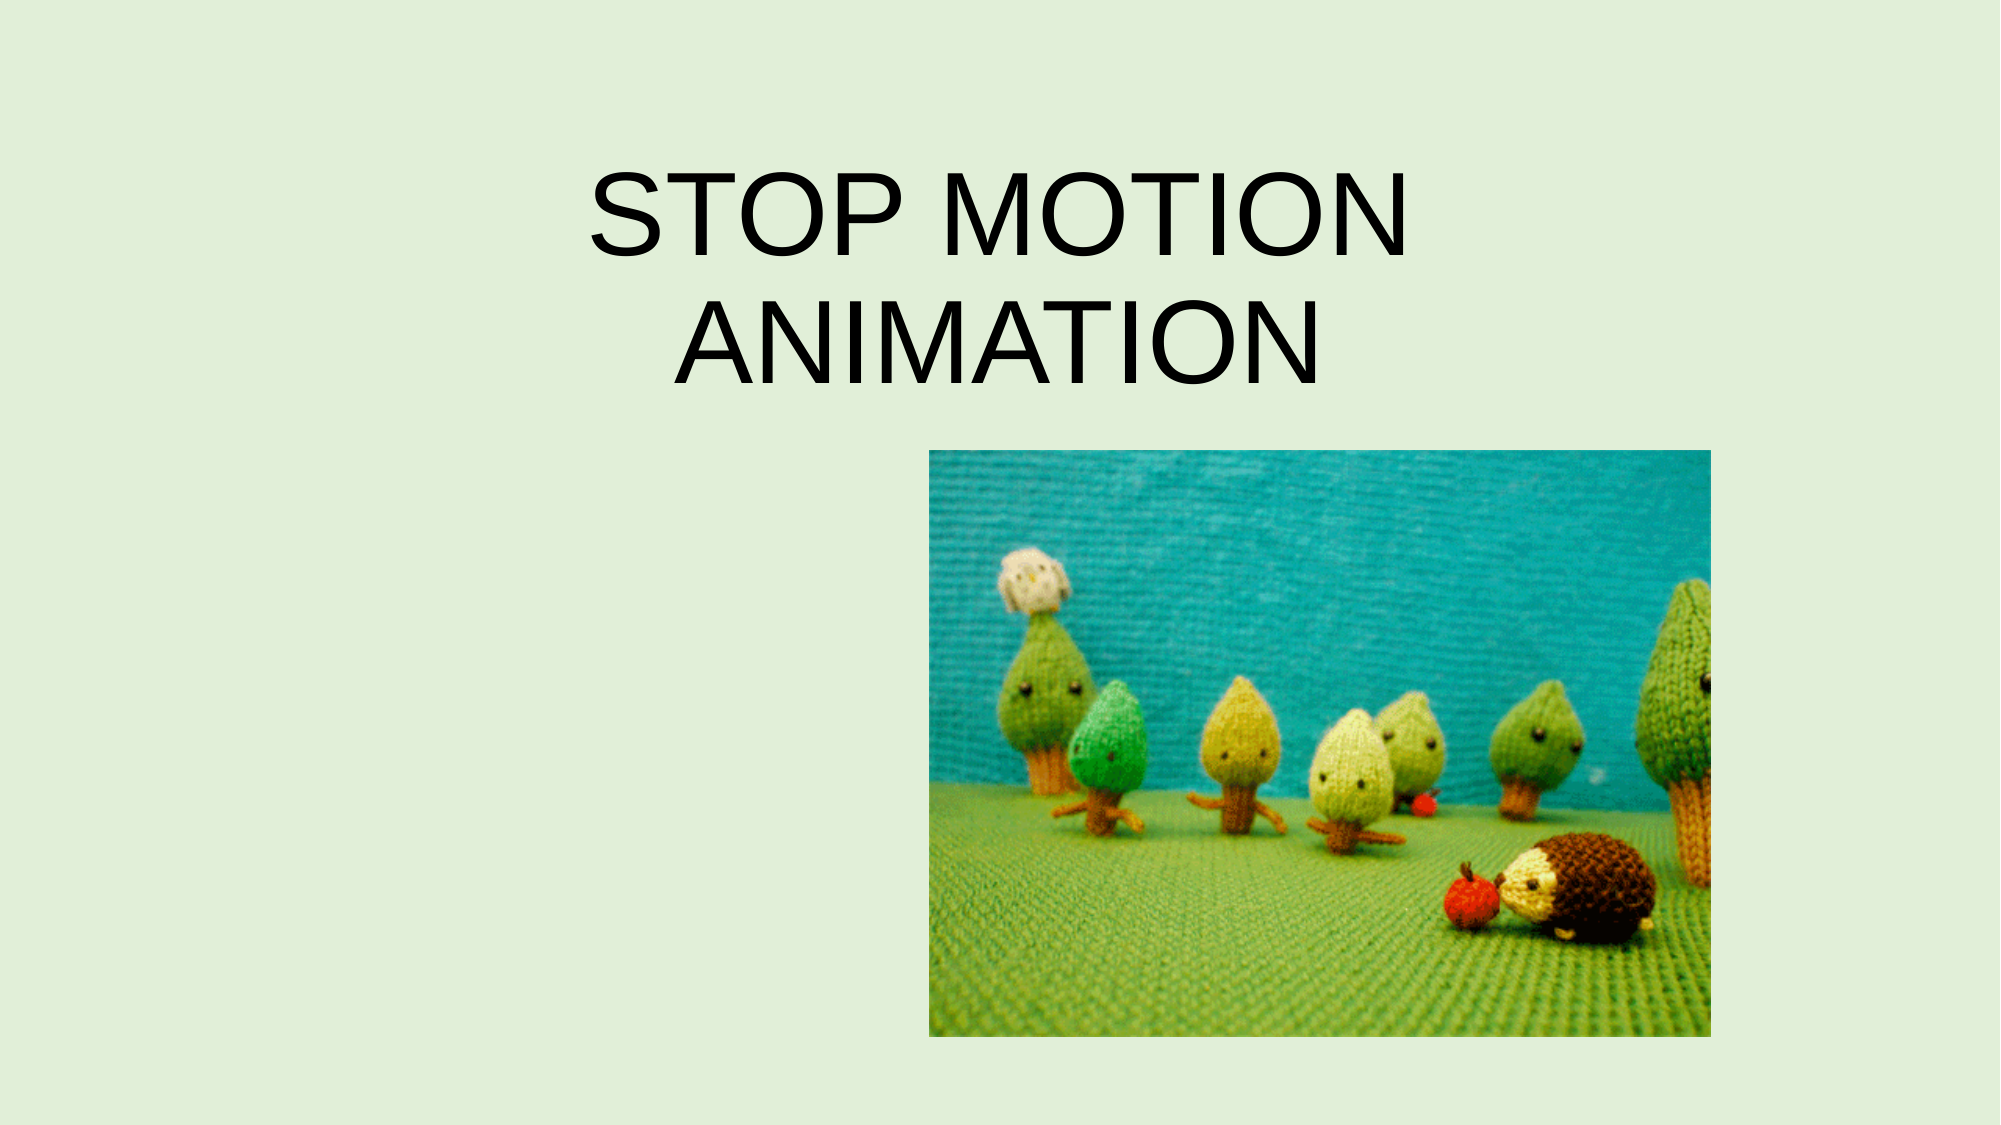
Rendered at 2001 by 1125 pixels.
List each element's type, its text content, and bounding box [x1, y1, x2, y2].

picture [928, 450, 1711, 1038]
title STOP MOTION ANIMATION [249, 145, 1750, 418]
